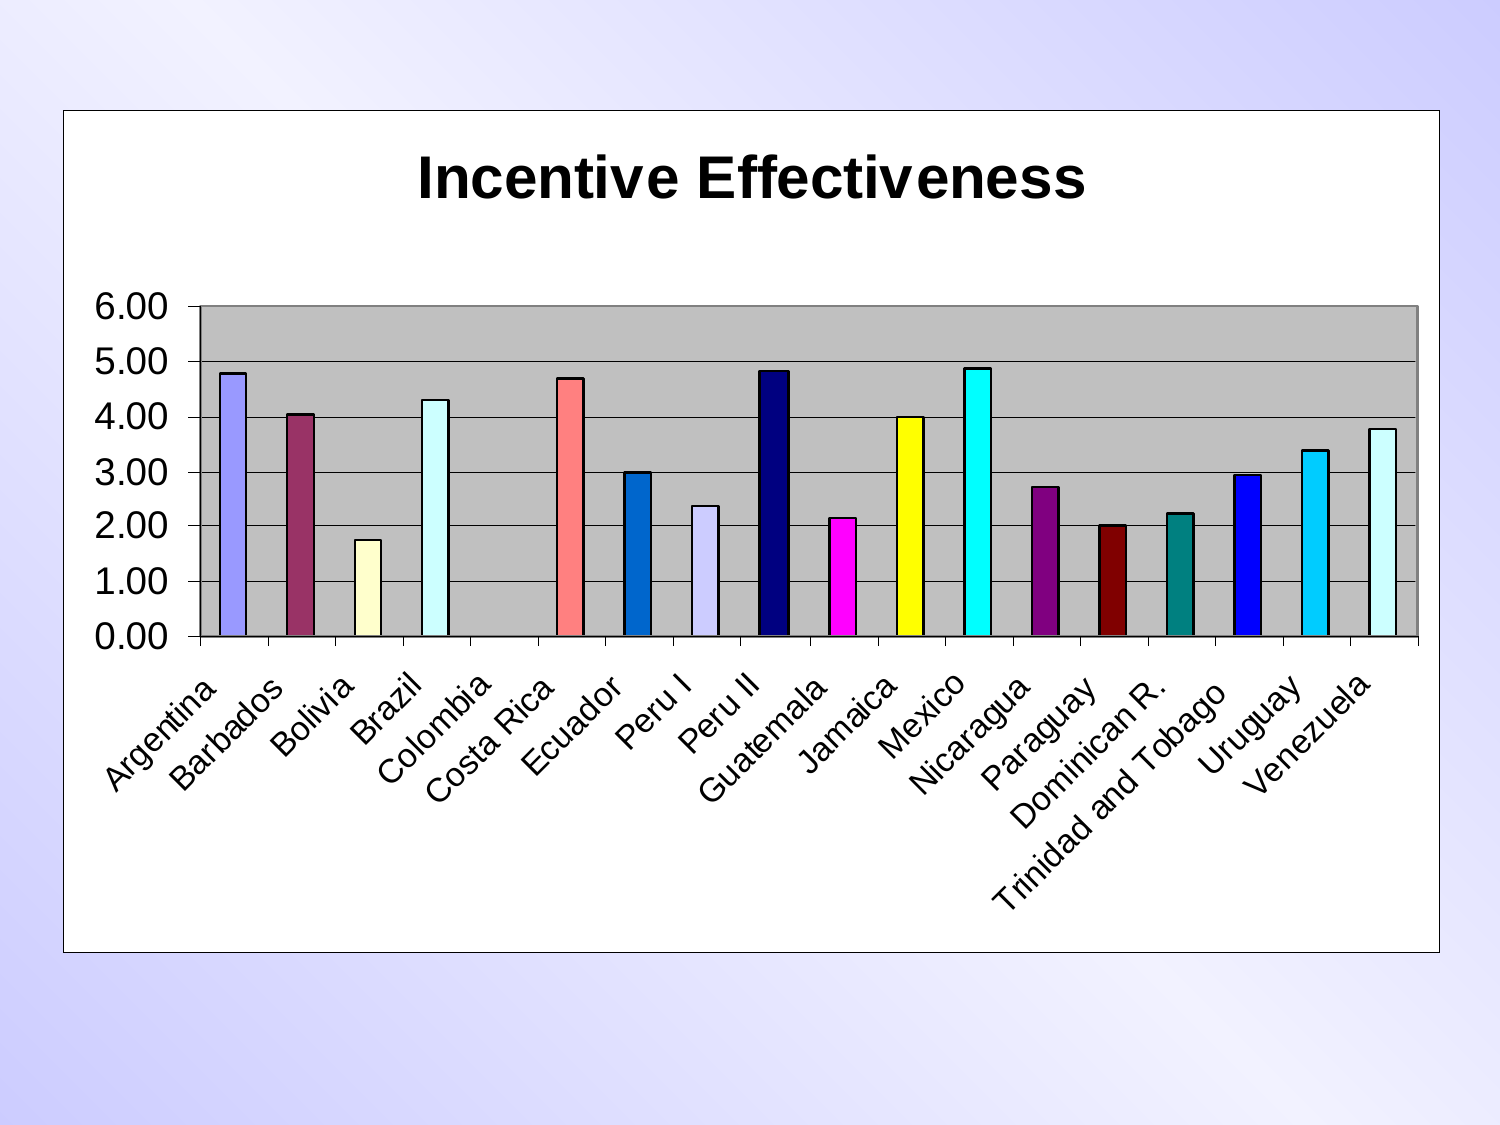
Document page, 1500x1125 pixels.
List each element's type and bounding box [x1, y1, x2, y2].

text_box [50, 98, 1455, 965]
